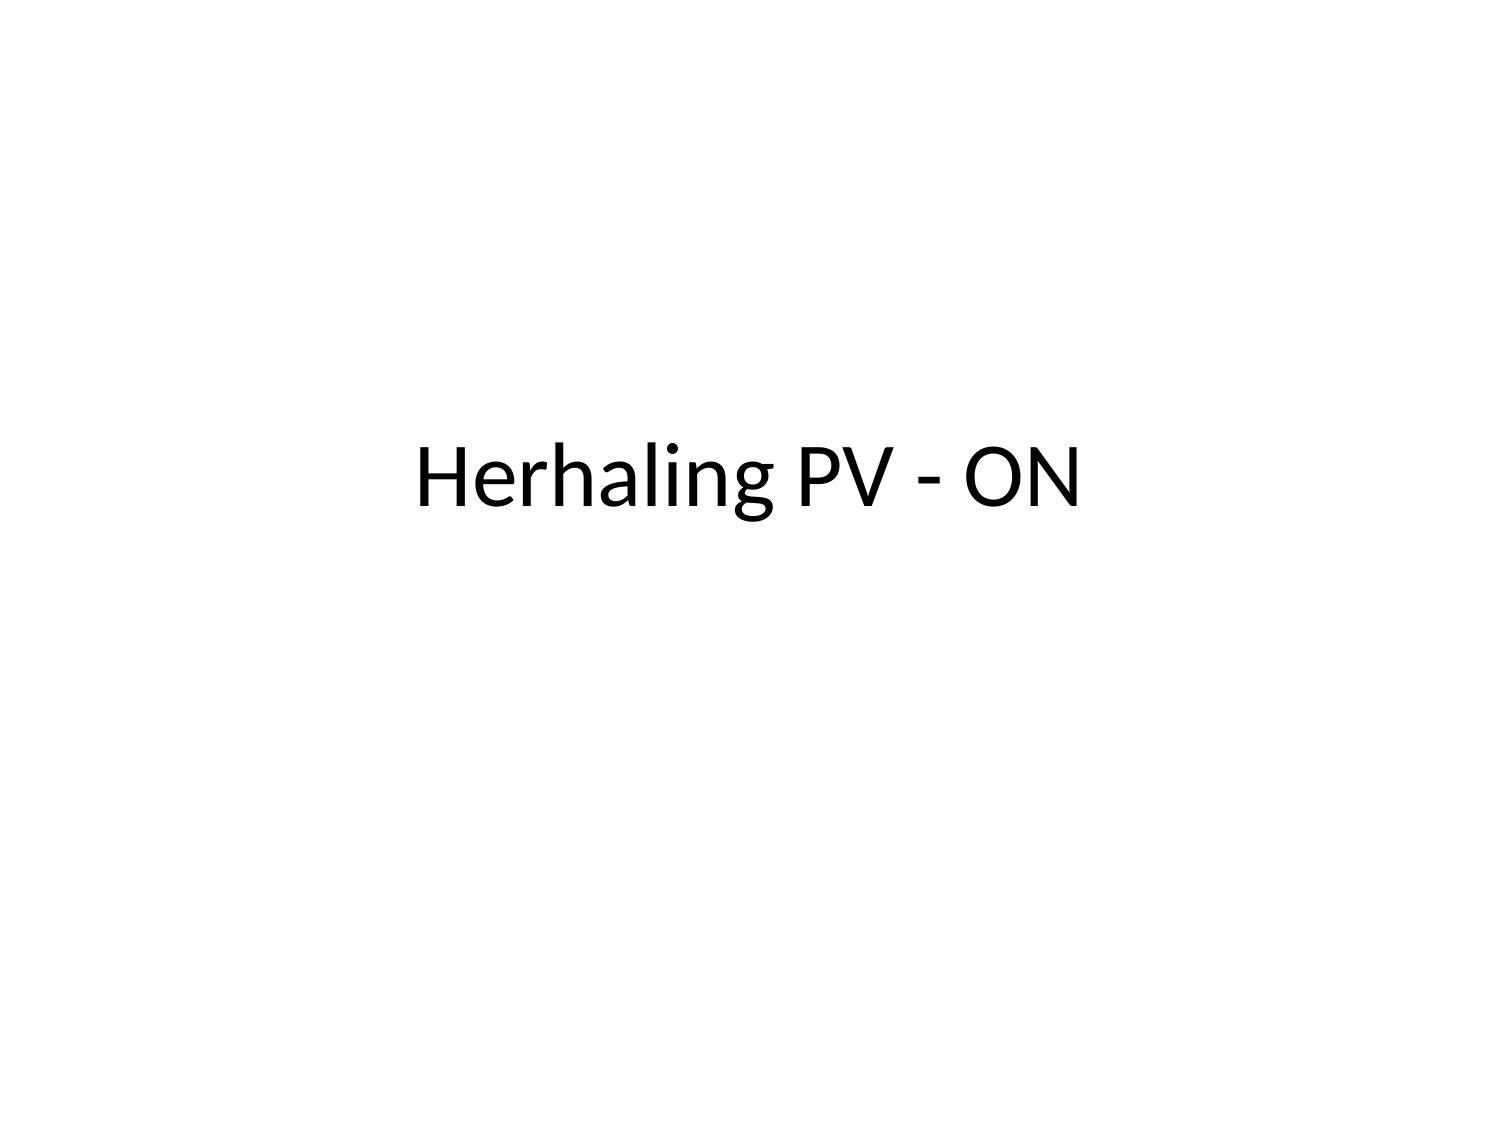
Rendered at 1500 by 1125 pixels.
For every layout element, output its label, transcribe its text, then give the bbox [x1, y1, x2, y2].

title Herhaling PV - ON [112, 349, 1388, 591]
